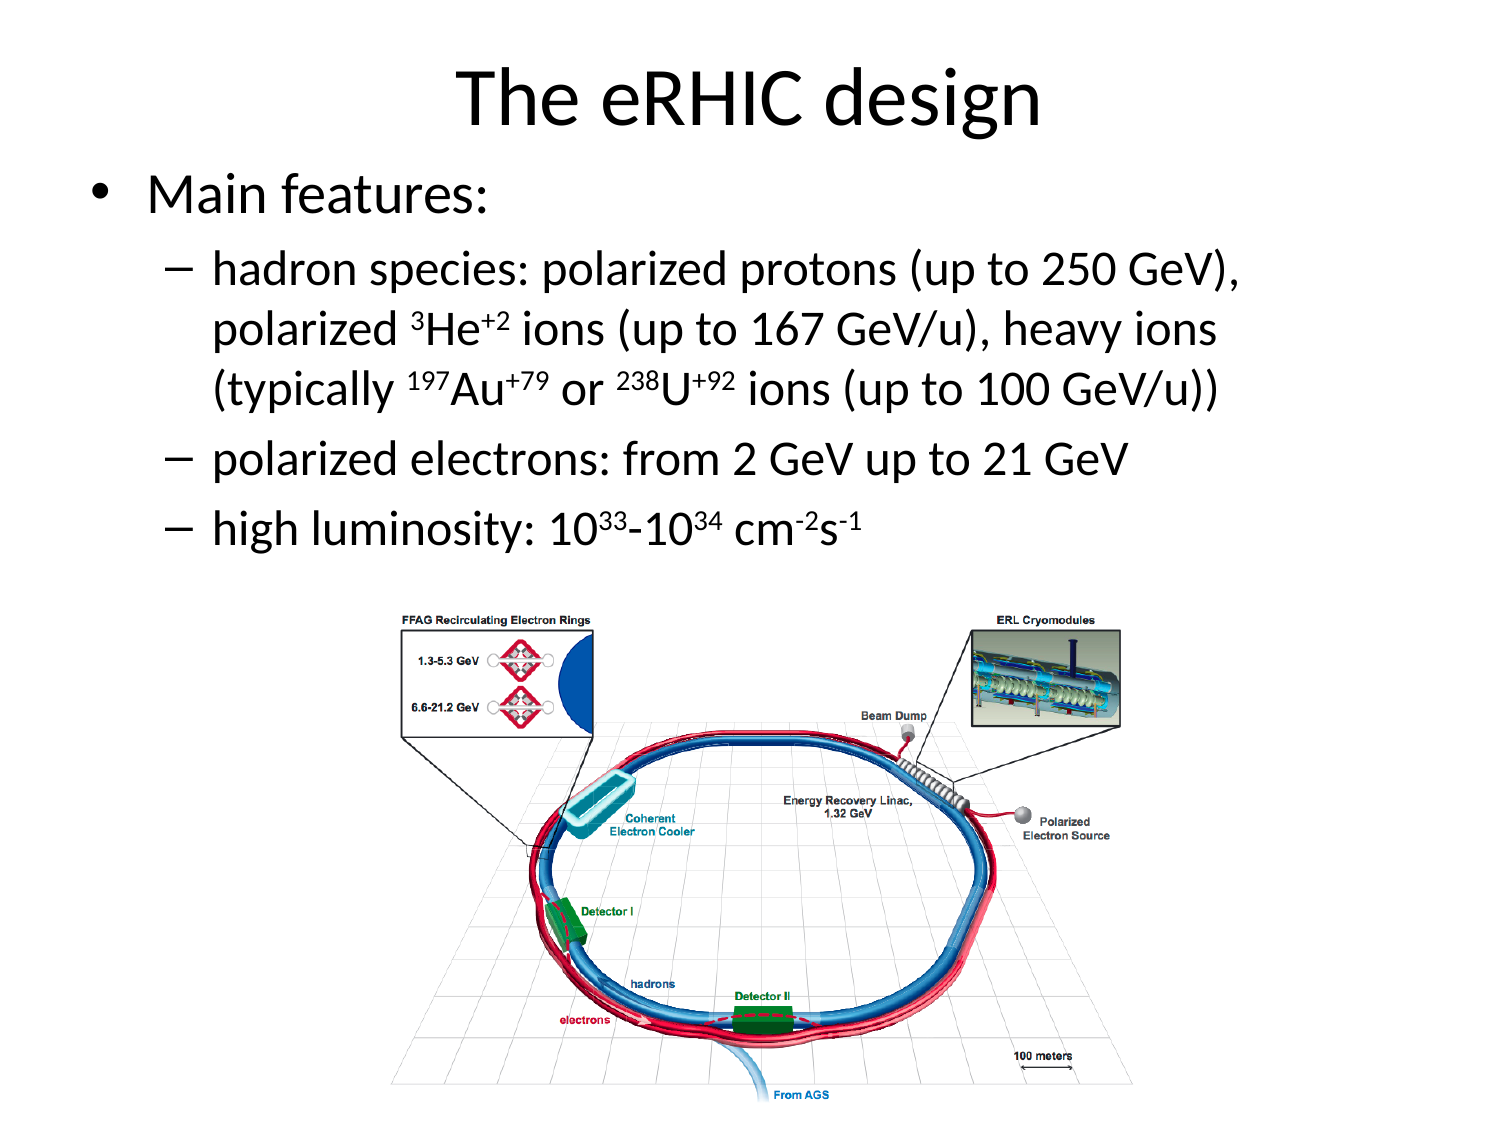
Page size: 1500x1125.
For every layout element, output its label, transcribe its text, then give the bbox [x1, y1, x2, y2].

list Main features: hadron species: polarized protons (up to 250 GeV), polarized 3He+2 ions (up to 167 GeV/u), heavy ions (typically 197Au+79 or 238U+92 ions (up to 100 GeV/u)) polarized electrons: from 2 GeV up to 21 GeV high luminosity: 1033-1034 cm-2s-1 [75, 147, 1425, 891]
picture [367, 586, 1165, 1115]
title The eRHIC design [75, 34, 1425, 147]
